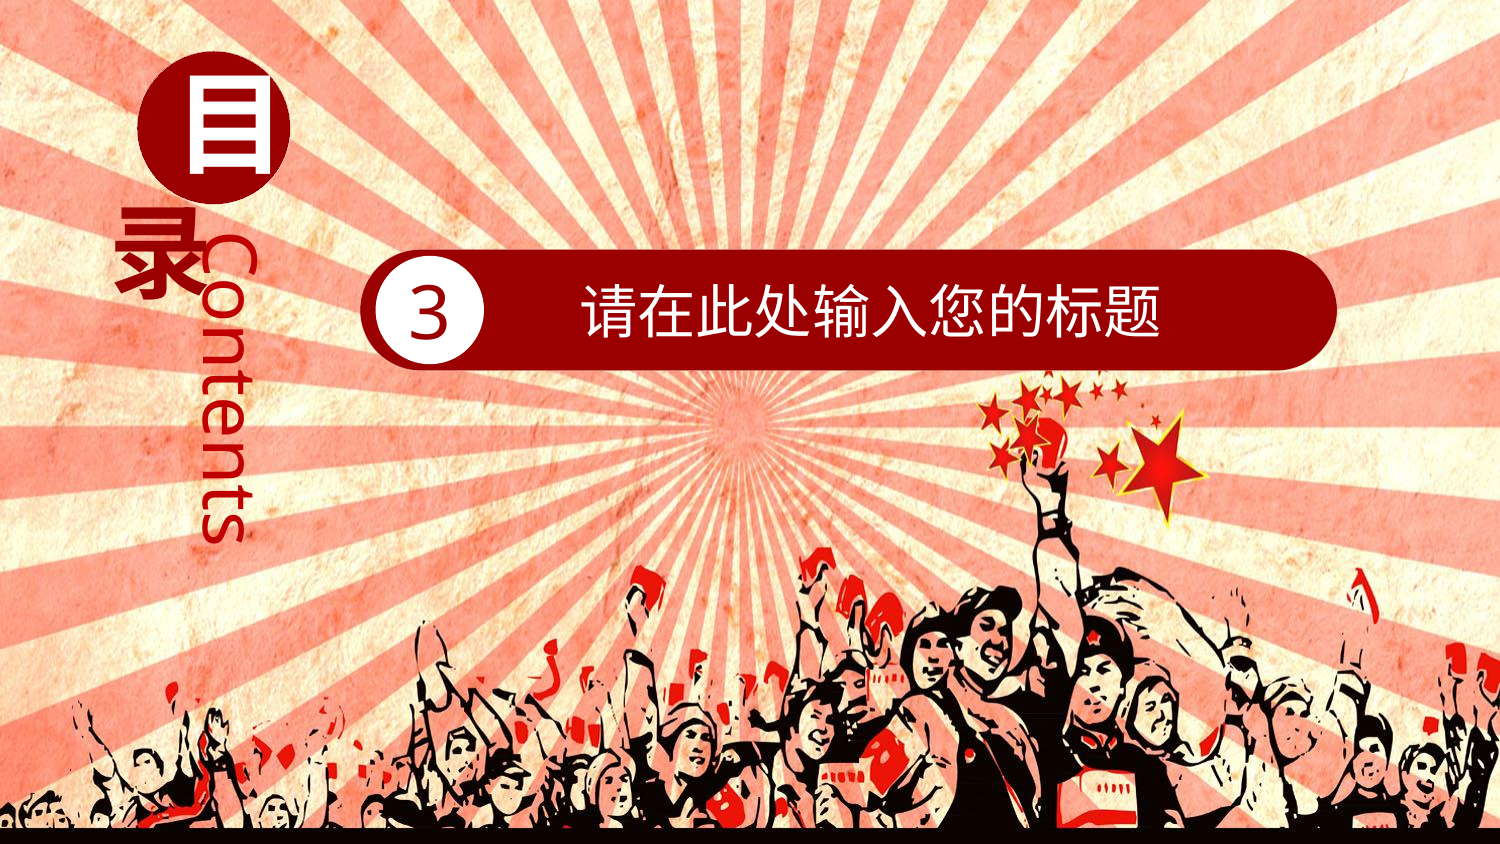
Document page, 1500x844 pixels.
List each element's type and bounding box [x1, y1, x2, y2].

text_box [360, 249, 1338, 371]
picture [0, 0, 1500, 844]
